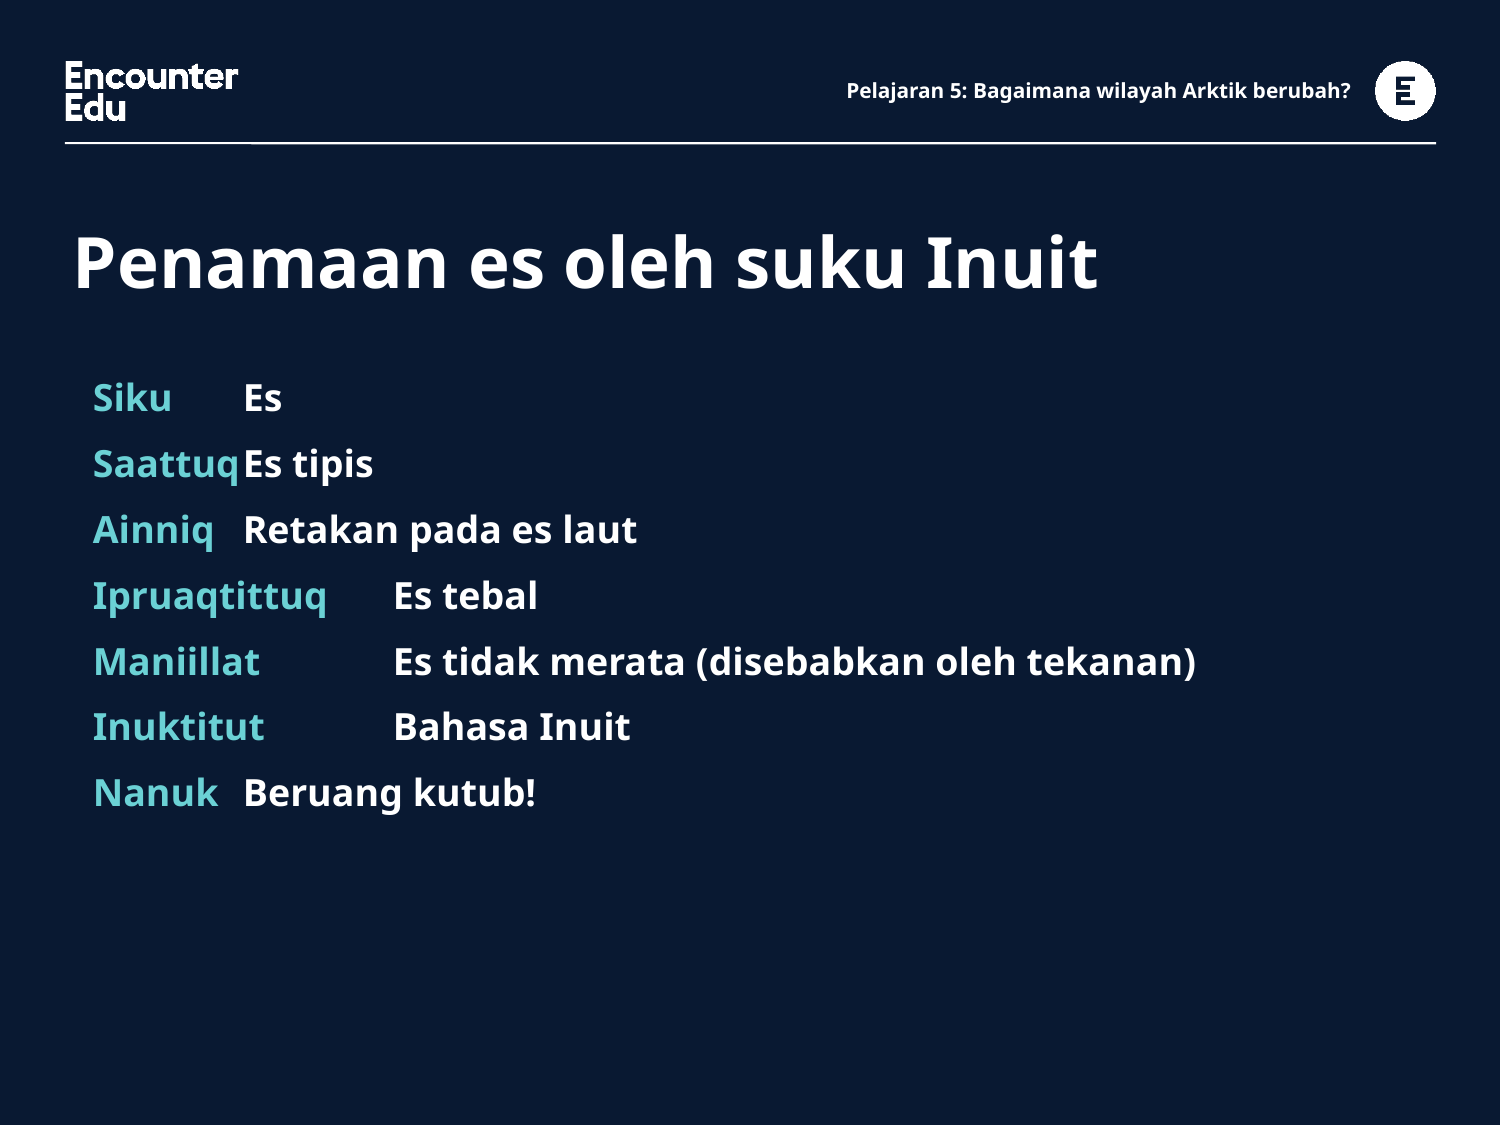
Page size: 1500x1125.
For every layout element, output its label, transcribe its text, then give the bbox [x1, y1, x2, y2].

text_box Siku Es Saattuq Es tipis Ainniq Retakan pada es laut Ipruaqtittuq Es tebal Maniillat Es tidak merata (disebabkan oleh tekanan) Inuktitut Bahasa Inuit Nanuk Beruang kutub! [78, 366, 1462, 822]
picture [1373, 59, 1437, 122]
title Pelajaran 5: Bagaimana wilayah Arktik berubah? [675, 71, 1359, 113]
picture [61, 59, 243, 122]
text_box Penamaan es oleh suku Inuit [65, 163, 1416, 368]
